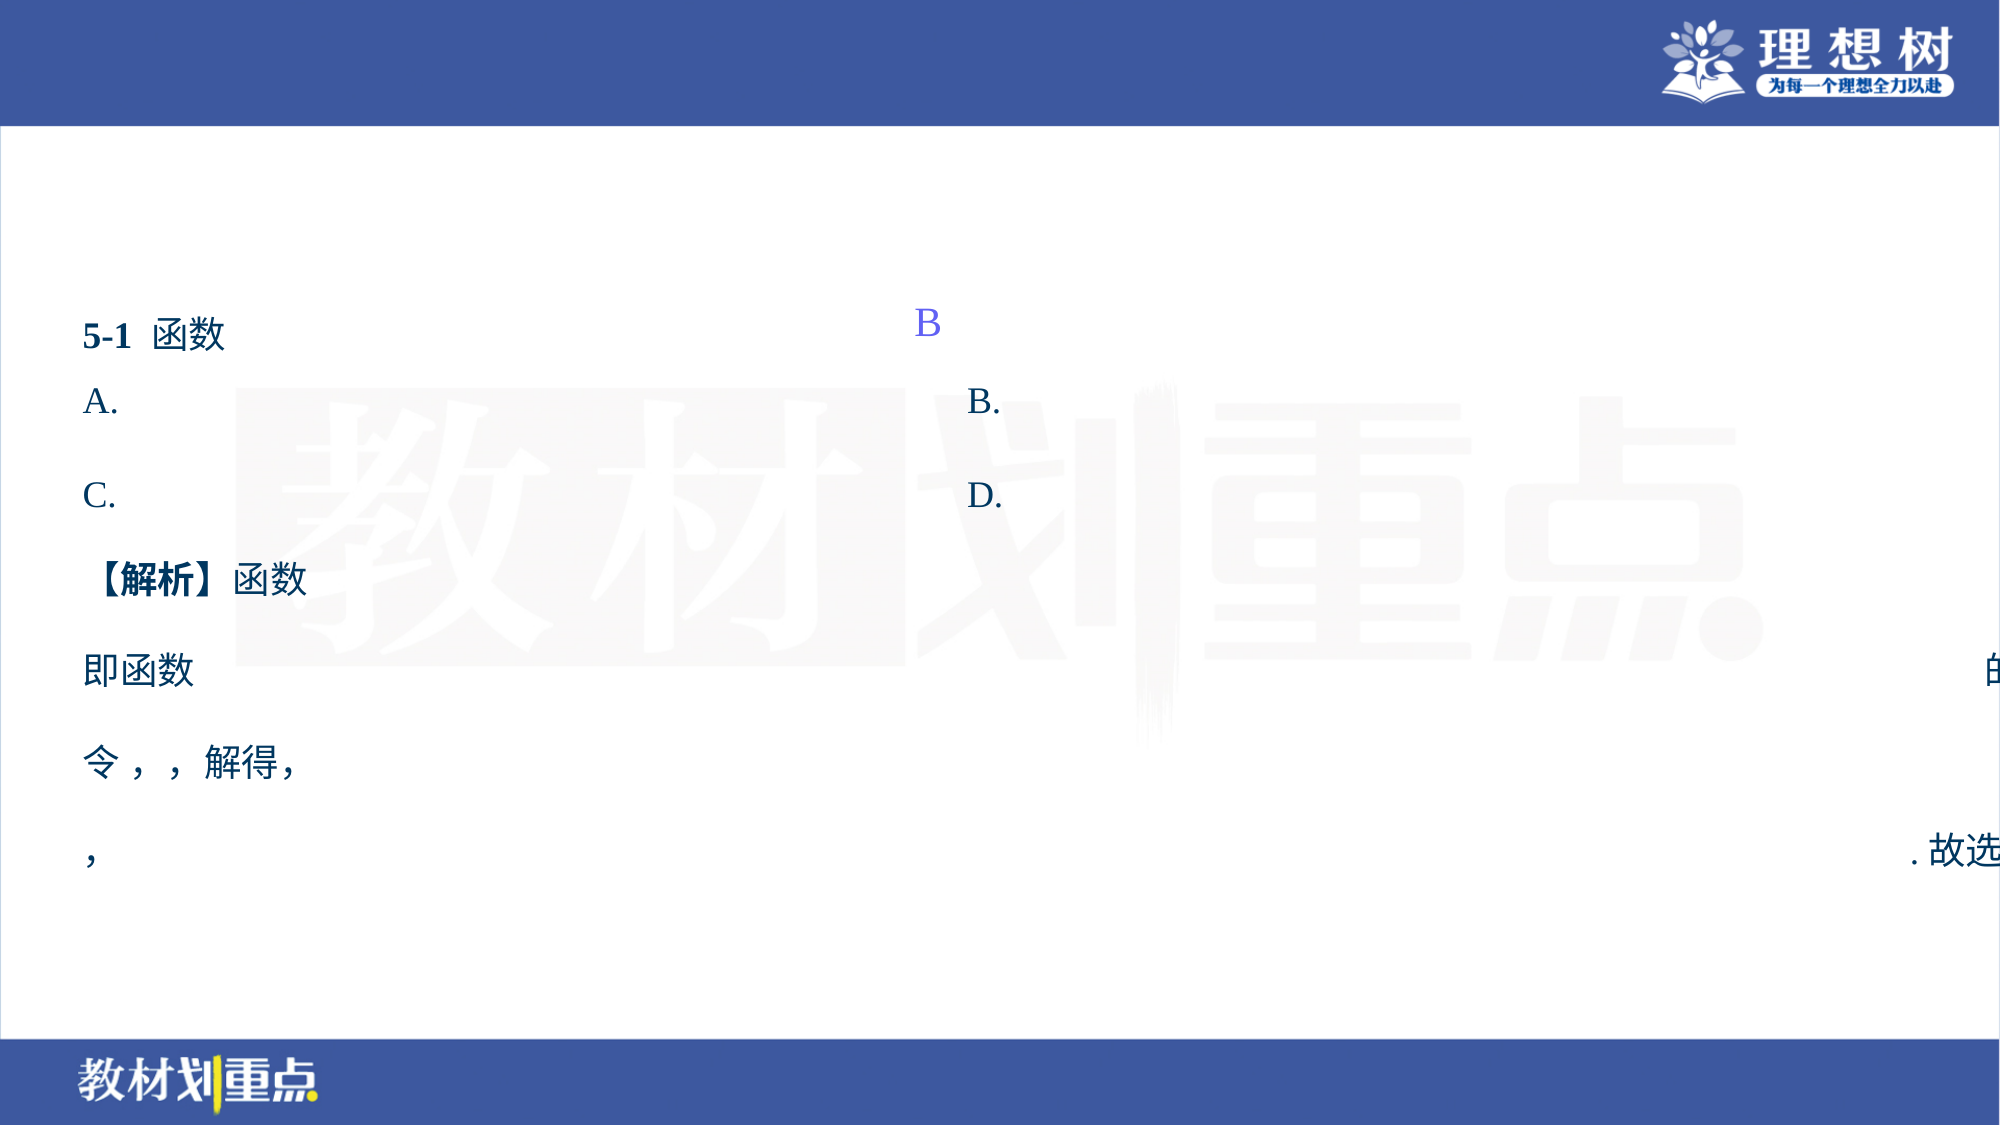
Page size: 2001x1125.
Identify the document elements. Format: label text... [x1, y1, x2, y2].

picture [1990, 671, 1998, 681]
picture [1990, 661, 1998, 669]
picture [0, 0, 2000, 1125]
text_box B [899, 292, 958, 343]
picture [1993, 848, 2000, 858]
